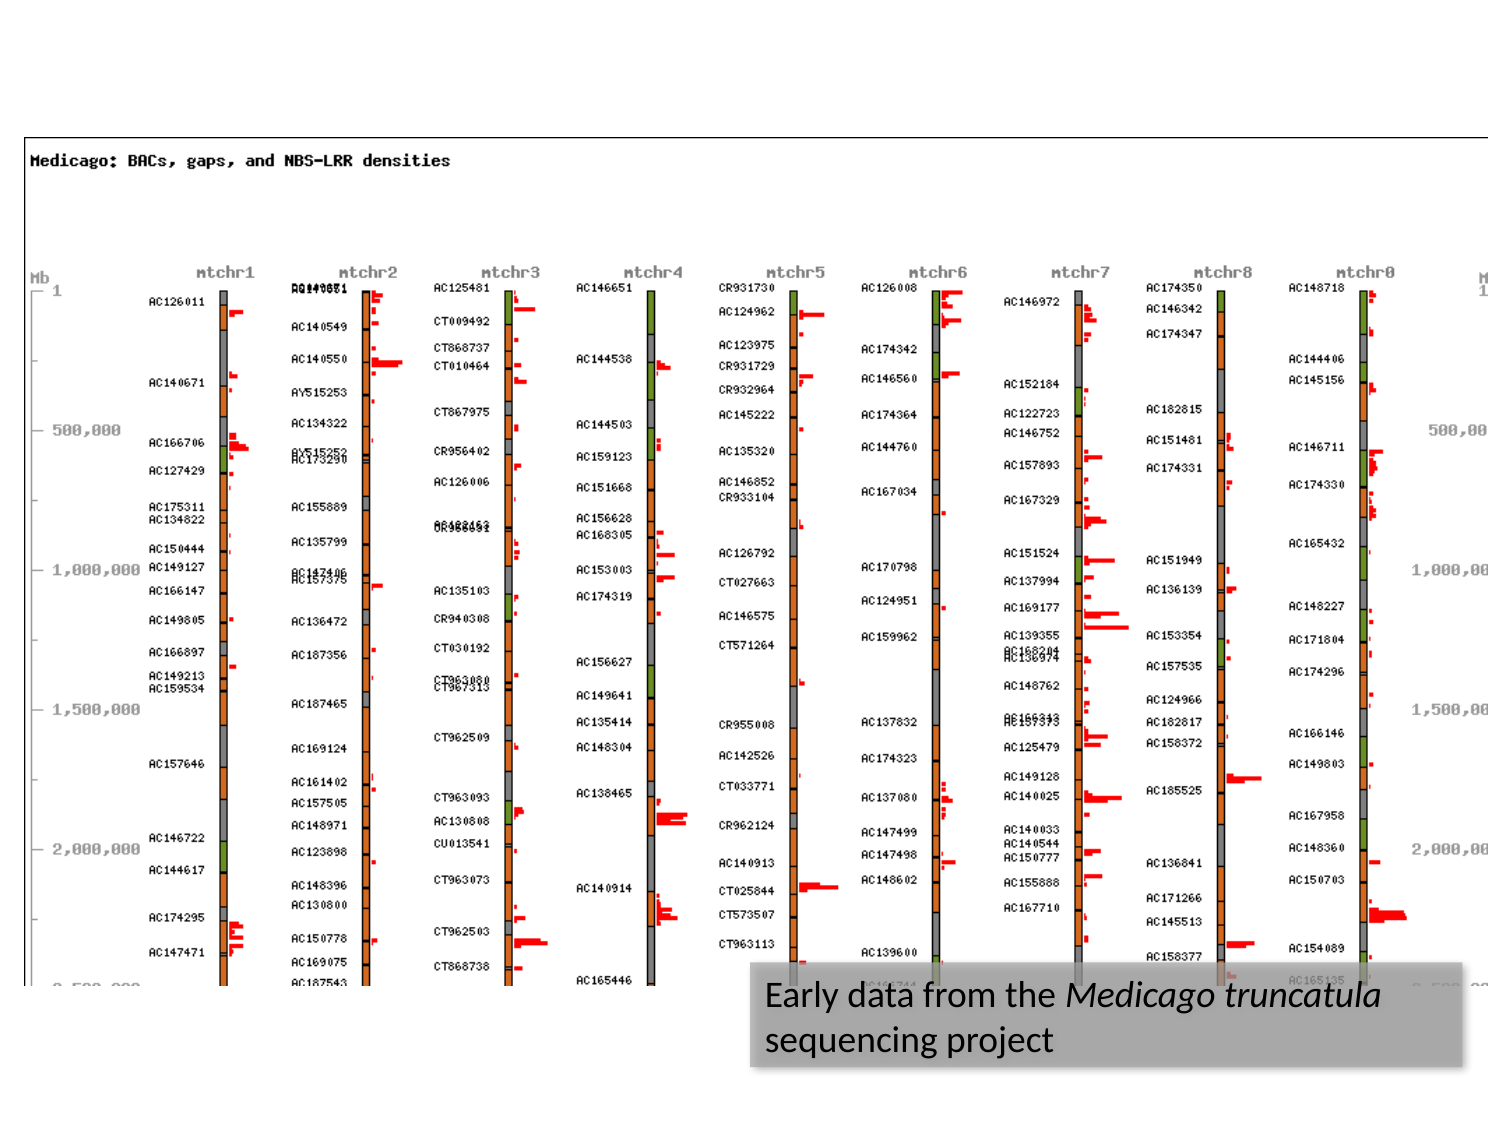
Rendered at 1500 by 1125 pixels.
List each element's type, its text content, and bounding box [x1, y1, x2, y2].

text_box Early data from the Medicago truncatula sequencing project [750, 995, 1463, 1068]
picture [24, 137, 1488, 987]
